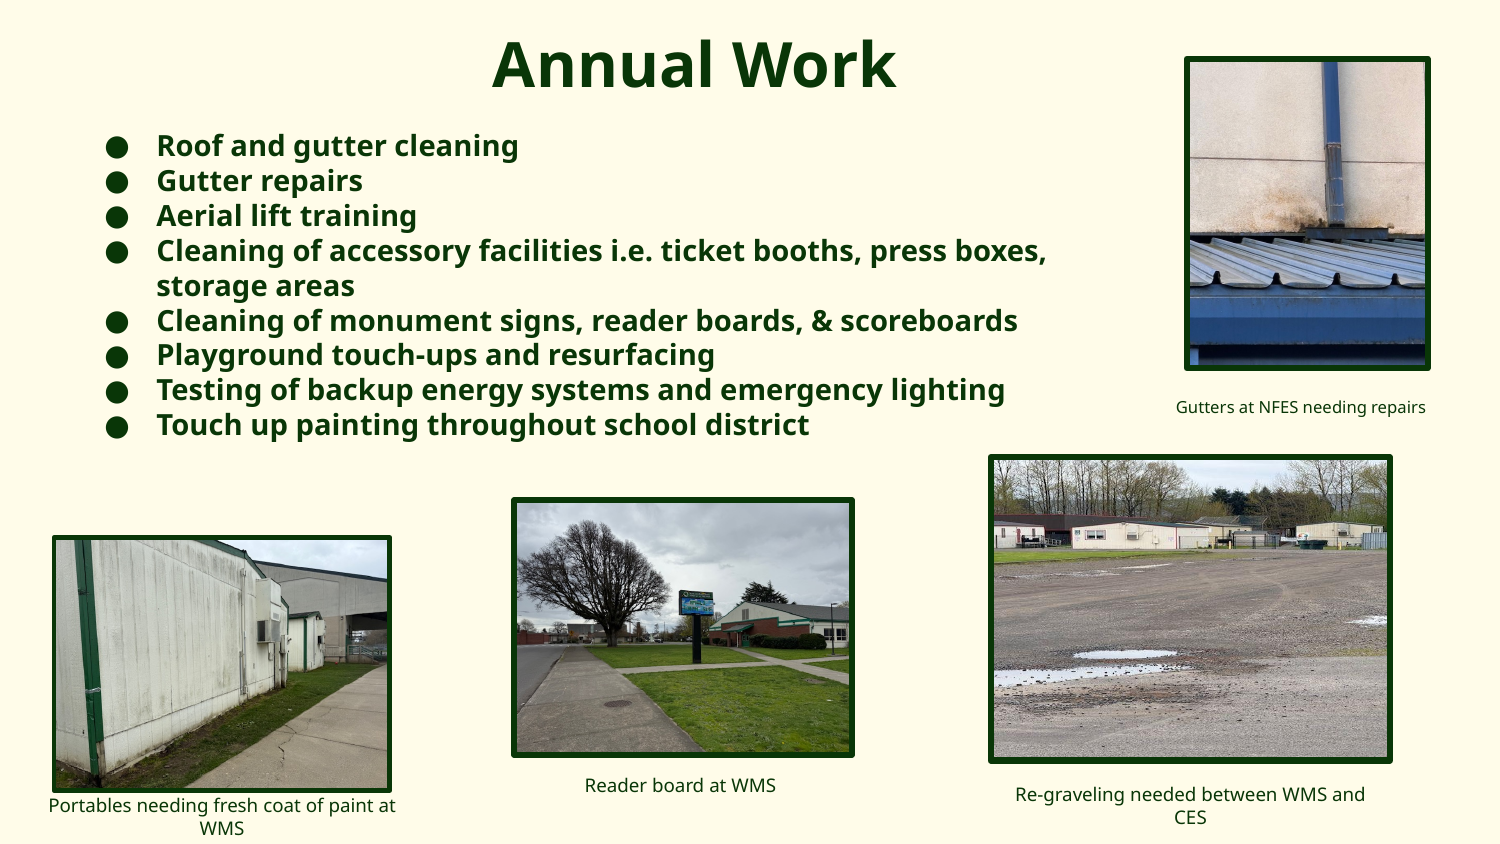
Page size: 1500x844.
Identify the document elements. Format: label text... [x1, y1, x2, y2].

text_box ReaReader board at WMS [517, 760, 811, 806]
picture [517, 502, 849, 752]
text_box Portables needing fresh coat of paint at WMS [25, 780, 419, 809]
picture [993, 460, 1387, 758]
text_box Annual Work [375, 10, 1015, 140]
picture [55, 539, 388, 789]
text_box Gutters at NFES needing repairs [1160, 381, 1454, 429]
text_box Re-graveling needed between WMS and CES [993, 768, 1387, 816]
picture [1189, 61, 1425, 366]
text_box Roof and gutter cleaning Gutter repairs Aerial lift training Cleaning of accessory facilities i.e. ticket booths, press boxes, storage areas Cleaning of monument signs, reader boards, & scoreboards Playground touch-ups and resurfacing Testing of backup energy systems and emergency lighting Touch up painting throughout school district [66, 111, 1137, 457]
